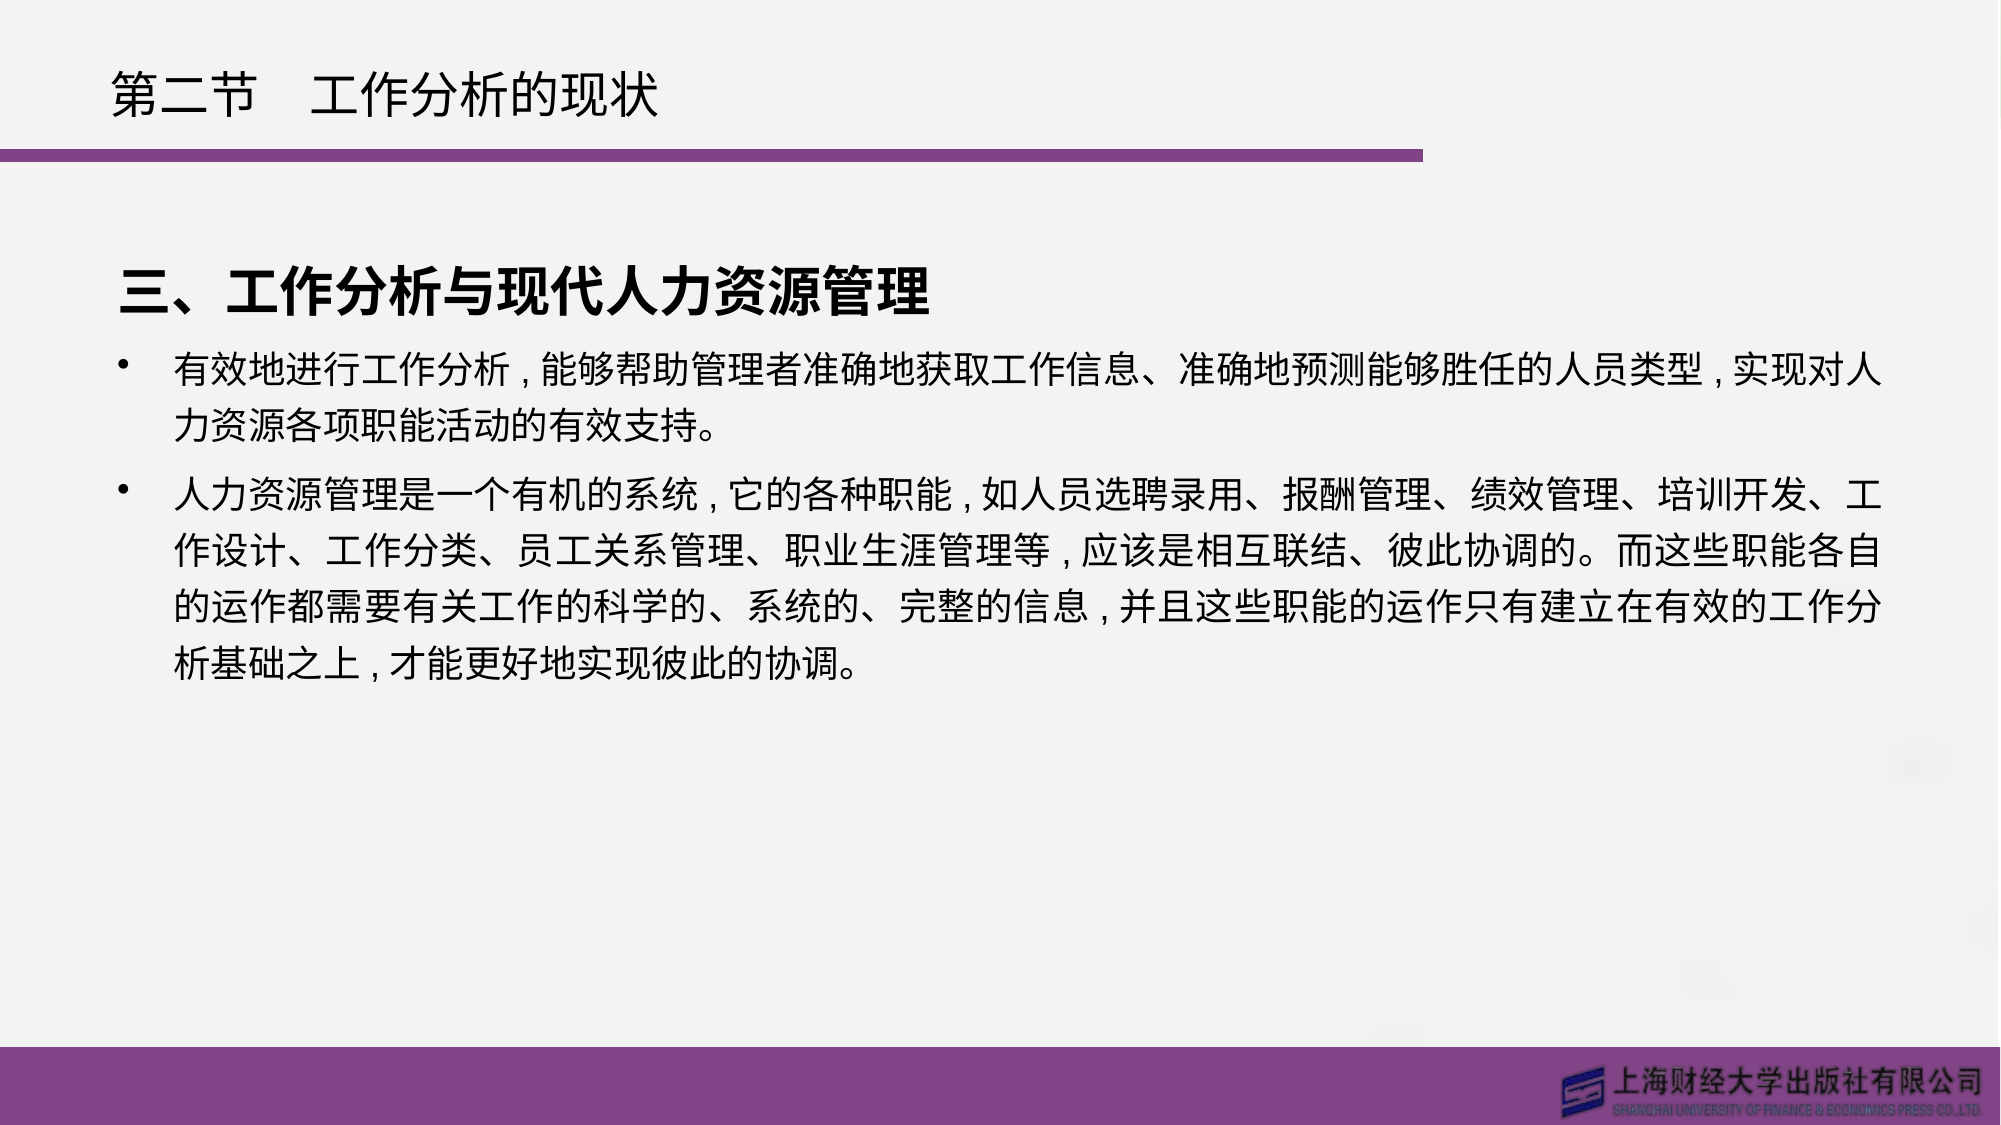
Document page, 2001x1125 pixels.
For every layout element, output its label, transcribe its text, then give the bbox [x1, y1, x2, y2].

picture [0, 0, 2001, 1125]
title 第二节 工作分析的现状 [94, 42, 1451, 146]
list 三、工作分析与现代人力资源管理 有效地进行工作分析,能够帮助管理者准确地获取工作信息、准确地预测能够胜任的人员类型,实现对人力资源各项职能活动的有效支持。 人力资源管理是一个有机的系统,它的各种职能,如人员选聘录用、报酬管理、绩效管理、培训开发、工作设计、工作分类、员工关系管理、职业生涯管理等,应该是相互联结、彼此协调的。而这些职能各自的运作都需要有关工作的科学的、系统的、完整的信息,并且这些职能的运作只有建立在有效的工作分析基础之上,才能更好地实现彼此的协调。 [102, 233, 1898, 1032]
